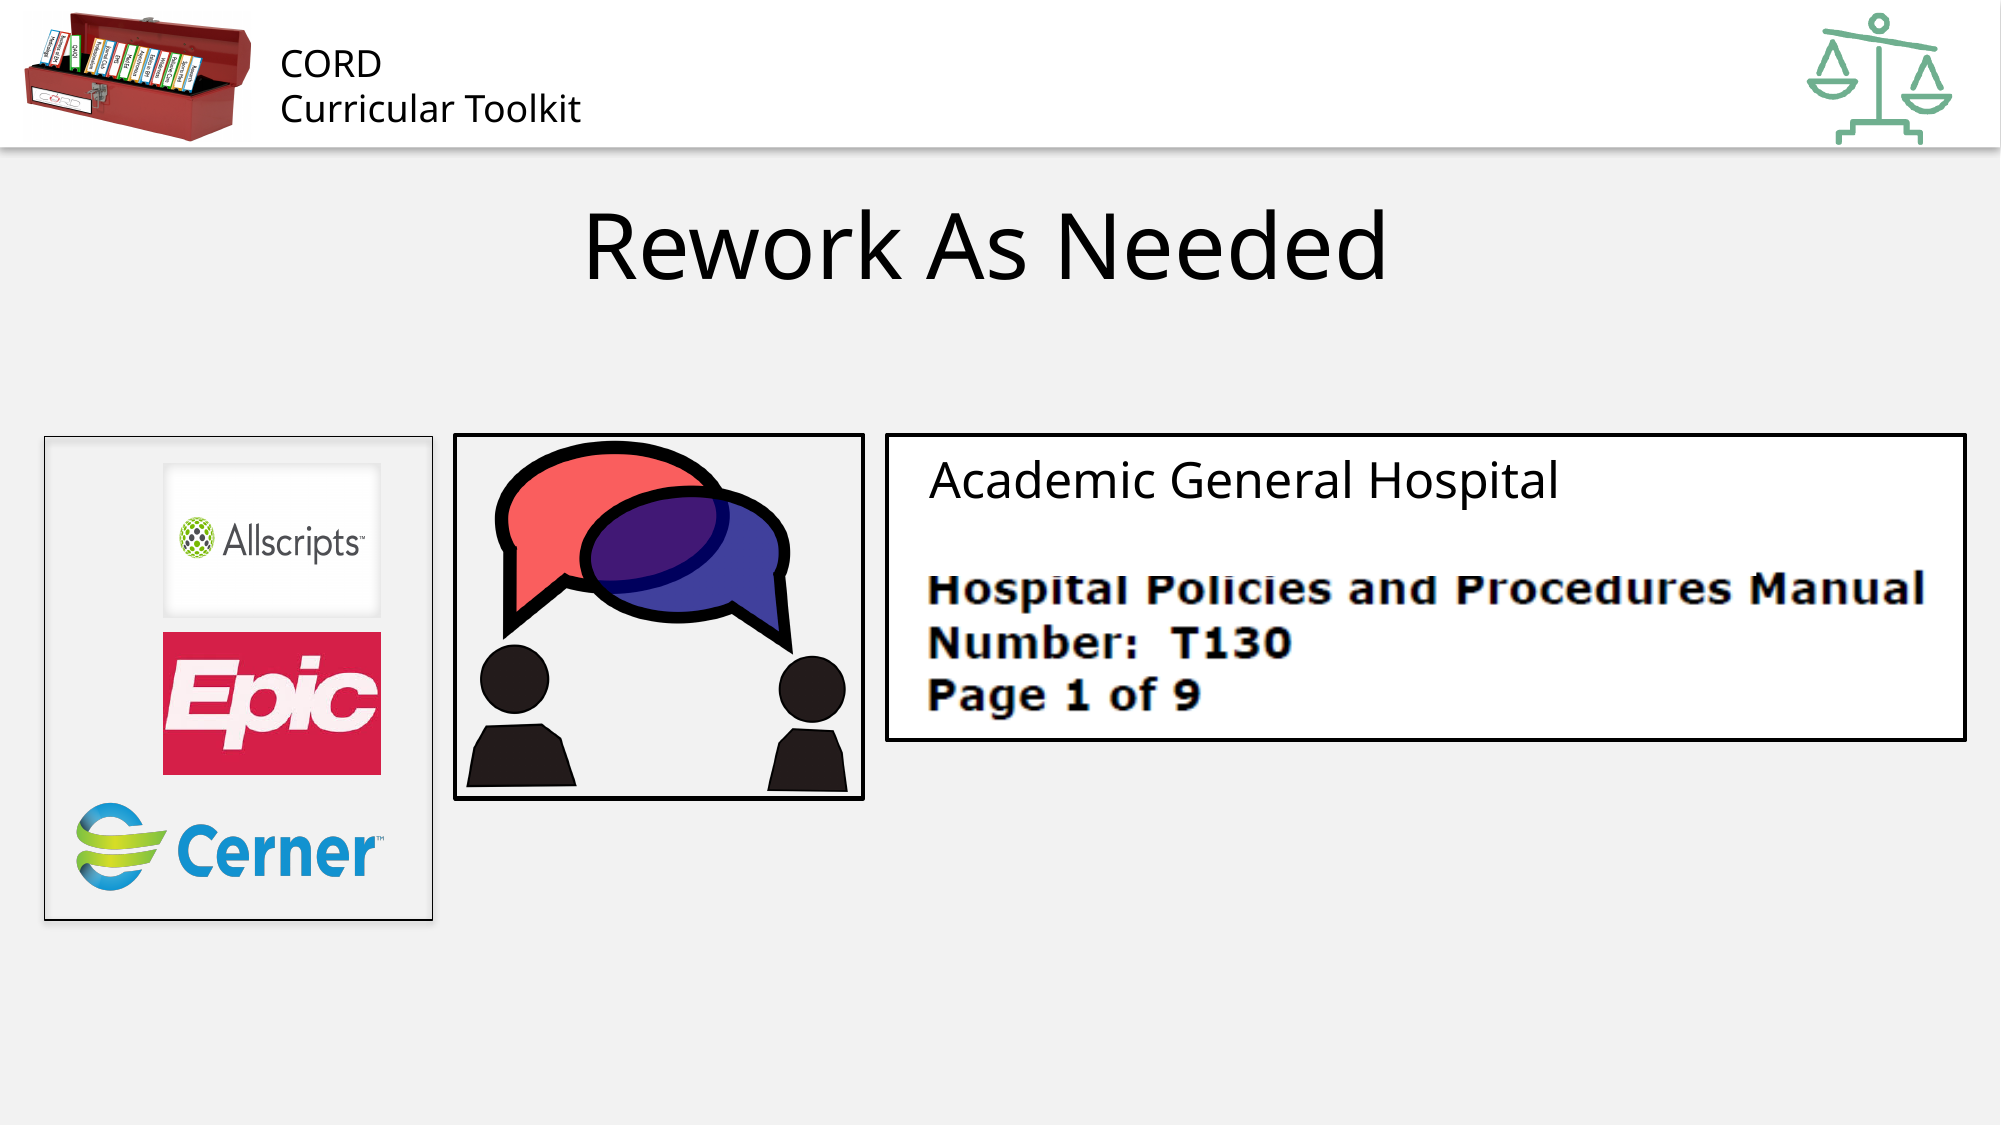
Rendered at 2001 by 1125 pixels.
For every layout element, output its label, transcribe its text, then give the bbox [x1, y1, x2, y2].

picture [1796, 0, 1961, 161]
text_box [888, 436, 1964, 739]
text_box Rework As Needed [86, 149, 1887, 337]
picture [457, 436, 862, 797]
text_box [44, 436, 433, 921]
